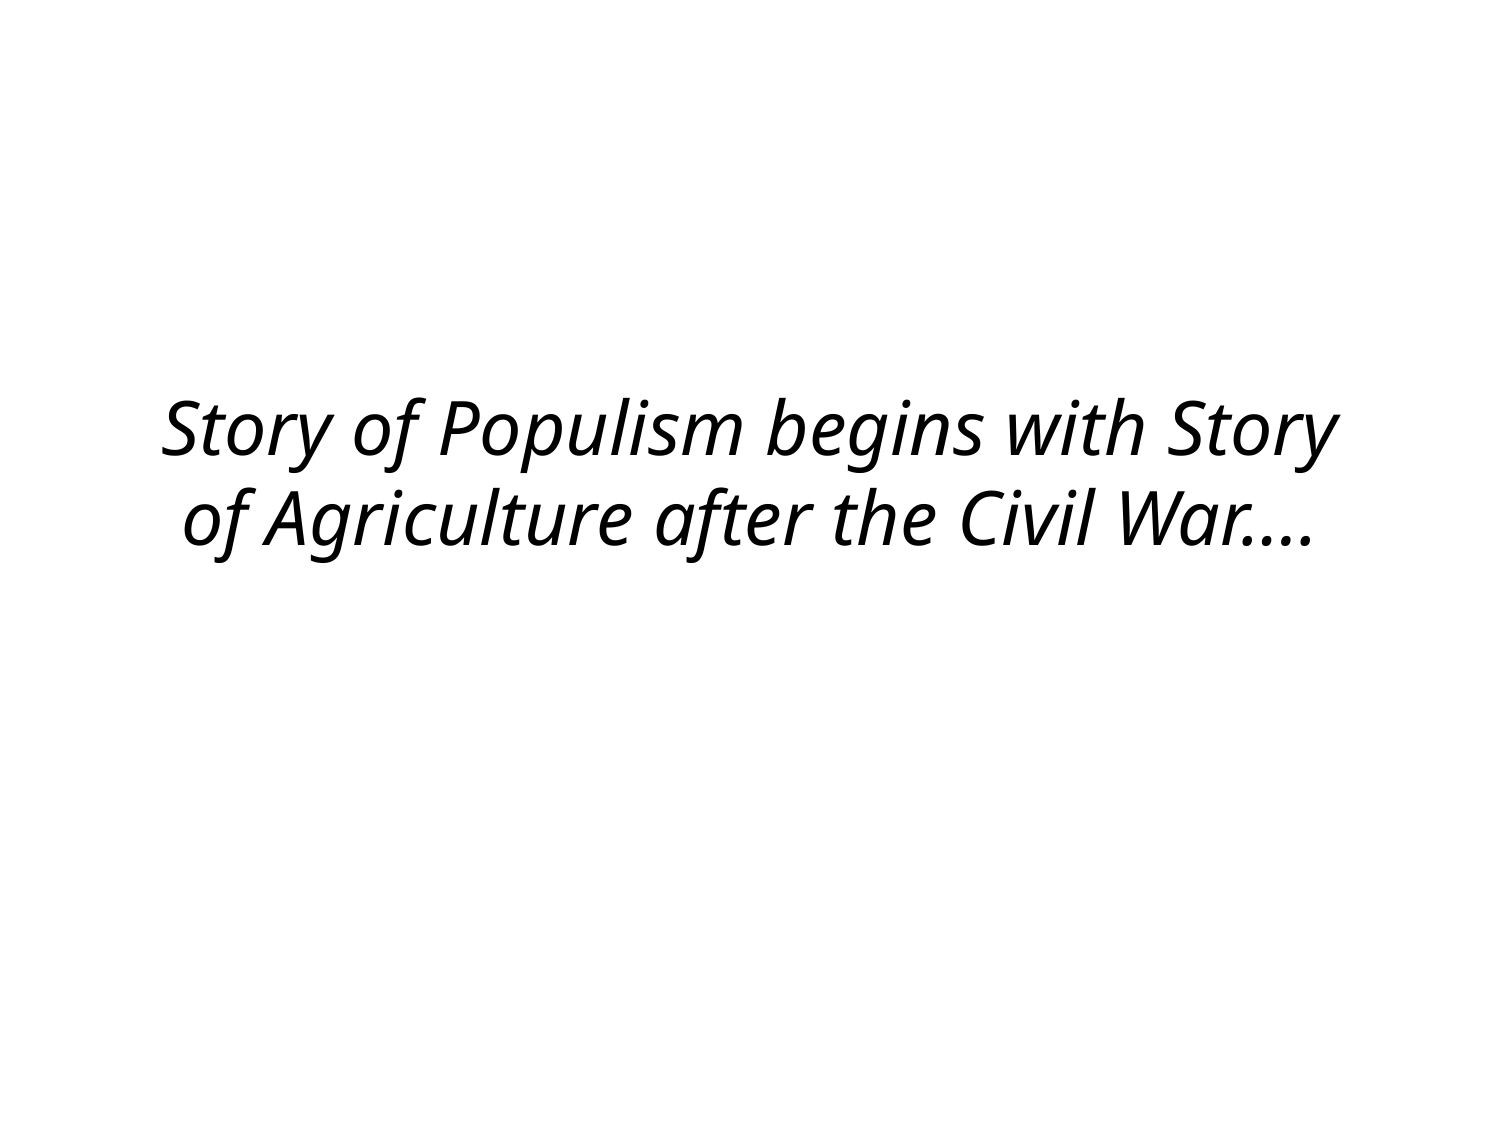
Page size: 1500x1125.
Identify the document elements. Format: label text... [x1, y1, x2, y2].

title Story of Populism begins with Story of Agriculture after the Civil War…. [112, 349, 1388, 591]
